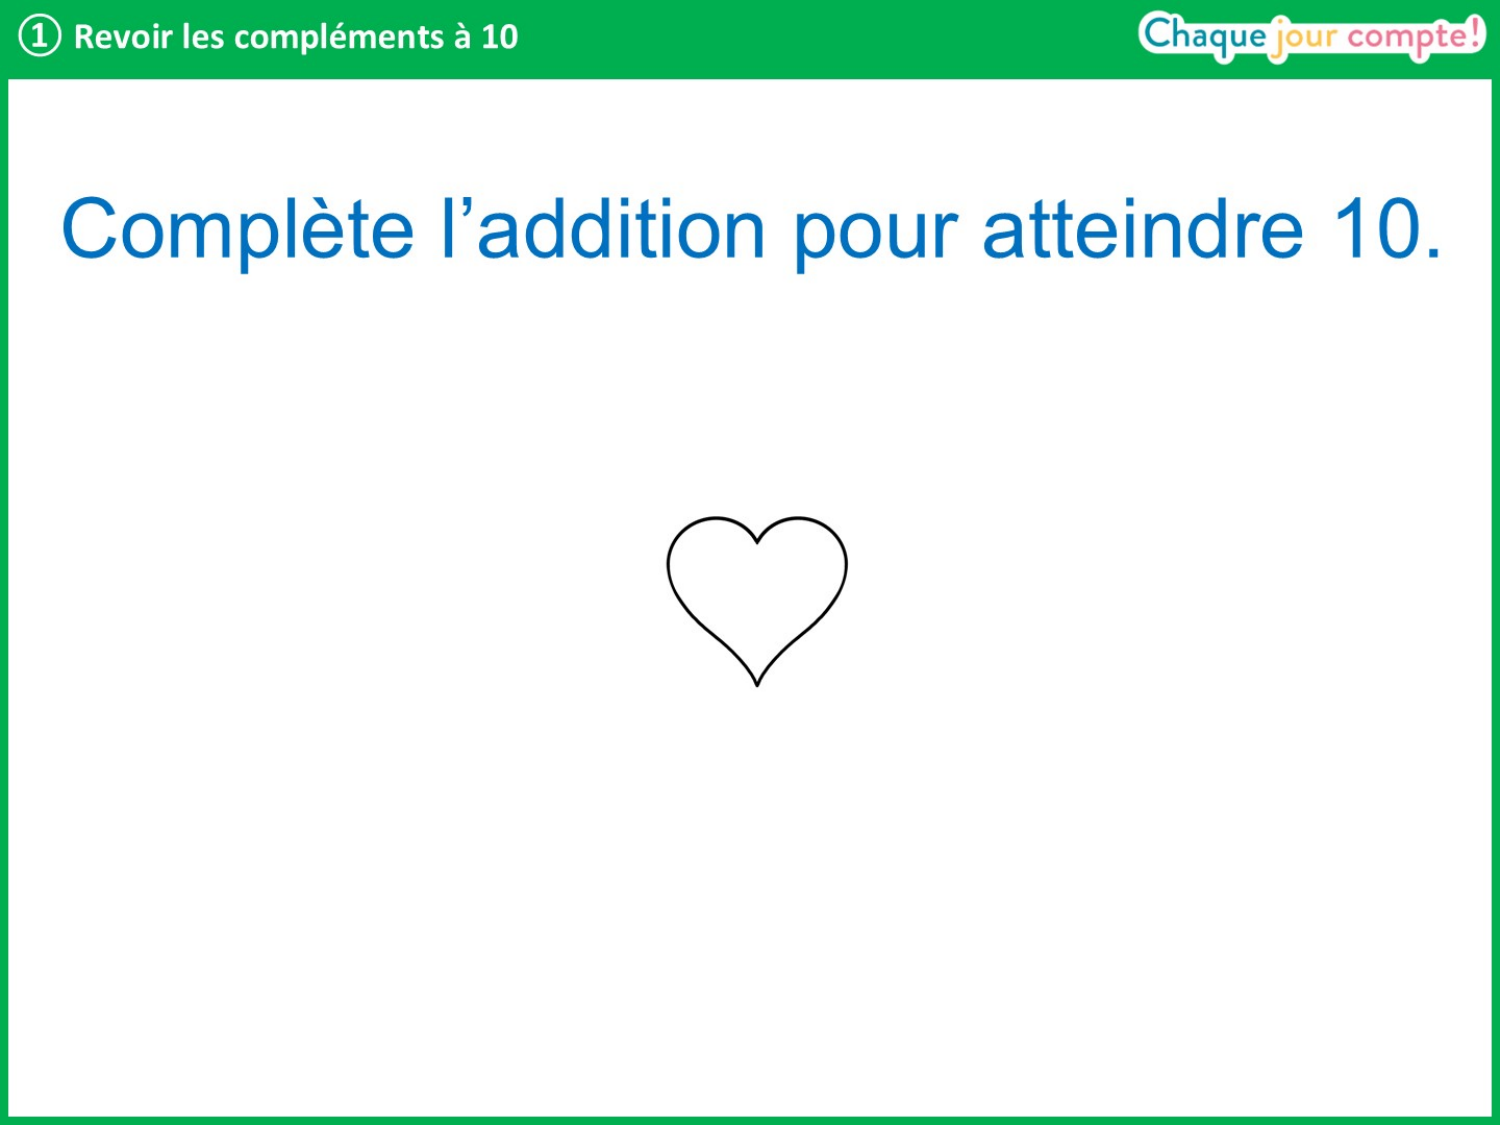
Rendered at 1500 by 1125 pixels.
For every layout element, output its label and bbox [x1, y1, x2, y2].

list [0, 0, 1500, 1125]
